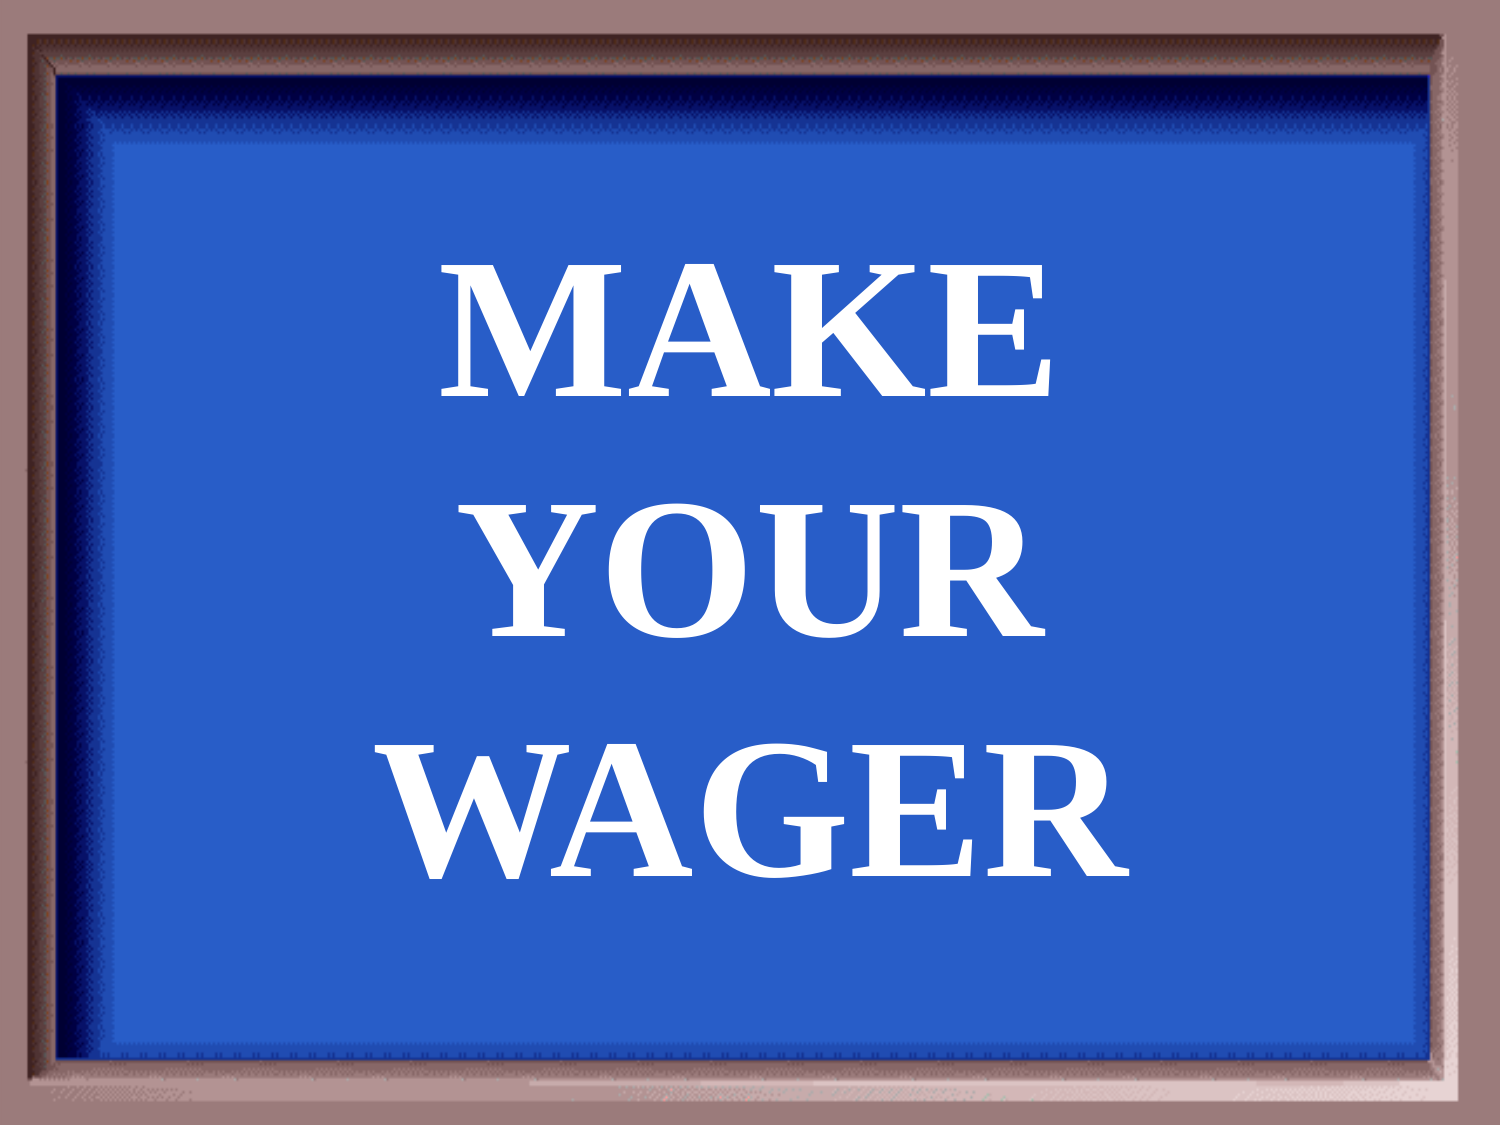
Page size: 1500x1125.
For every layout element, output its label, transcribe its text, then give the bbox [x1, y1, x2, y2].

picture [0, 0, 1500, 1125]
title MAKE YOUR WAGER [112, 462, 1388, 650]
